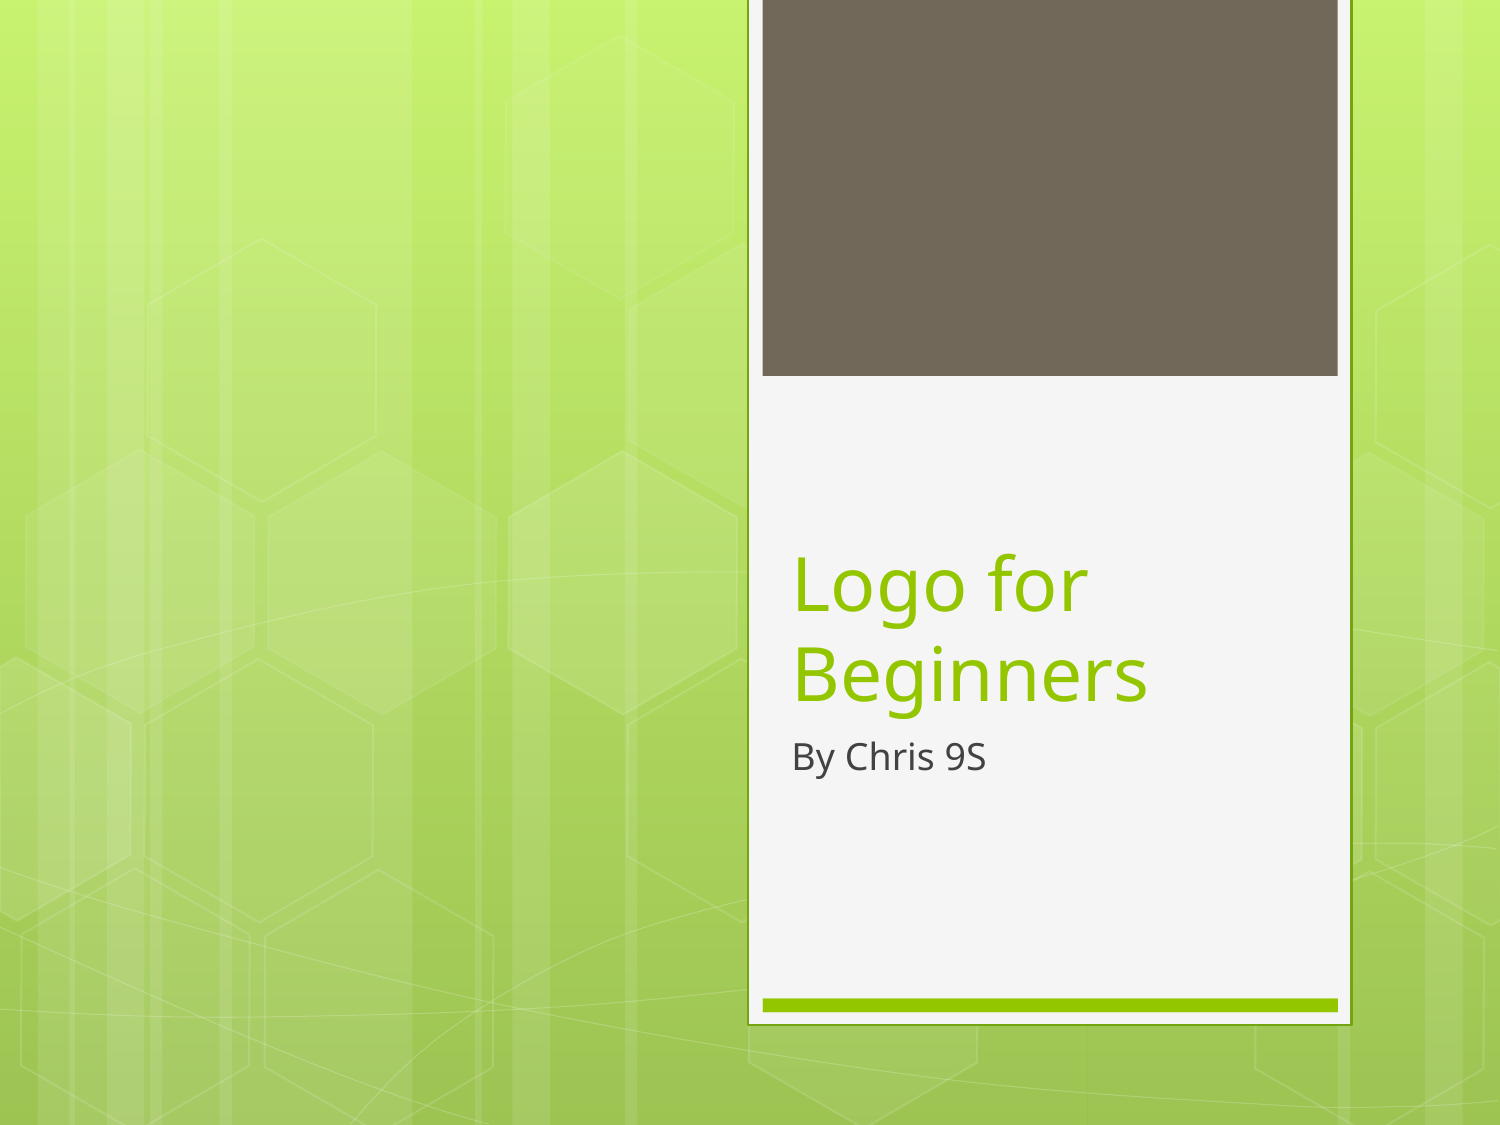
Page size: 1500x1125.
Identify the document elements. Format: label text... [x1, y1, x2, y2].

subtitle By Chris 9S [776, 725, 1320, 933]
title Logo for Beginners [776, 444, 1320, 724]
